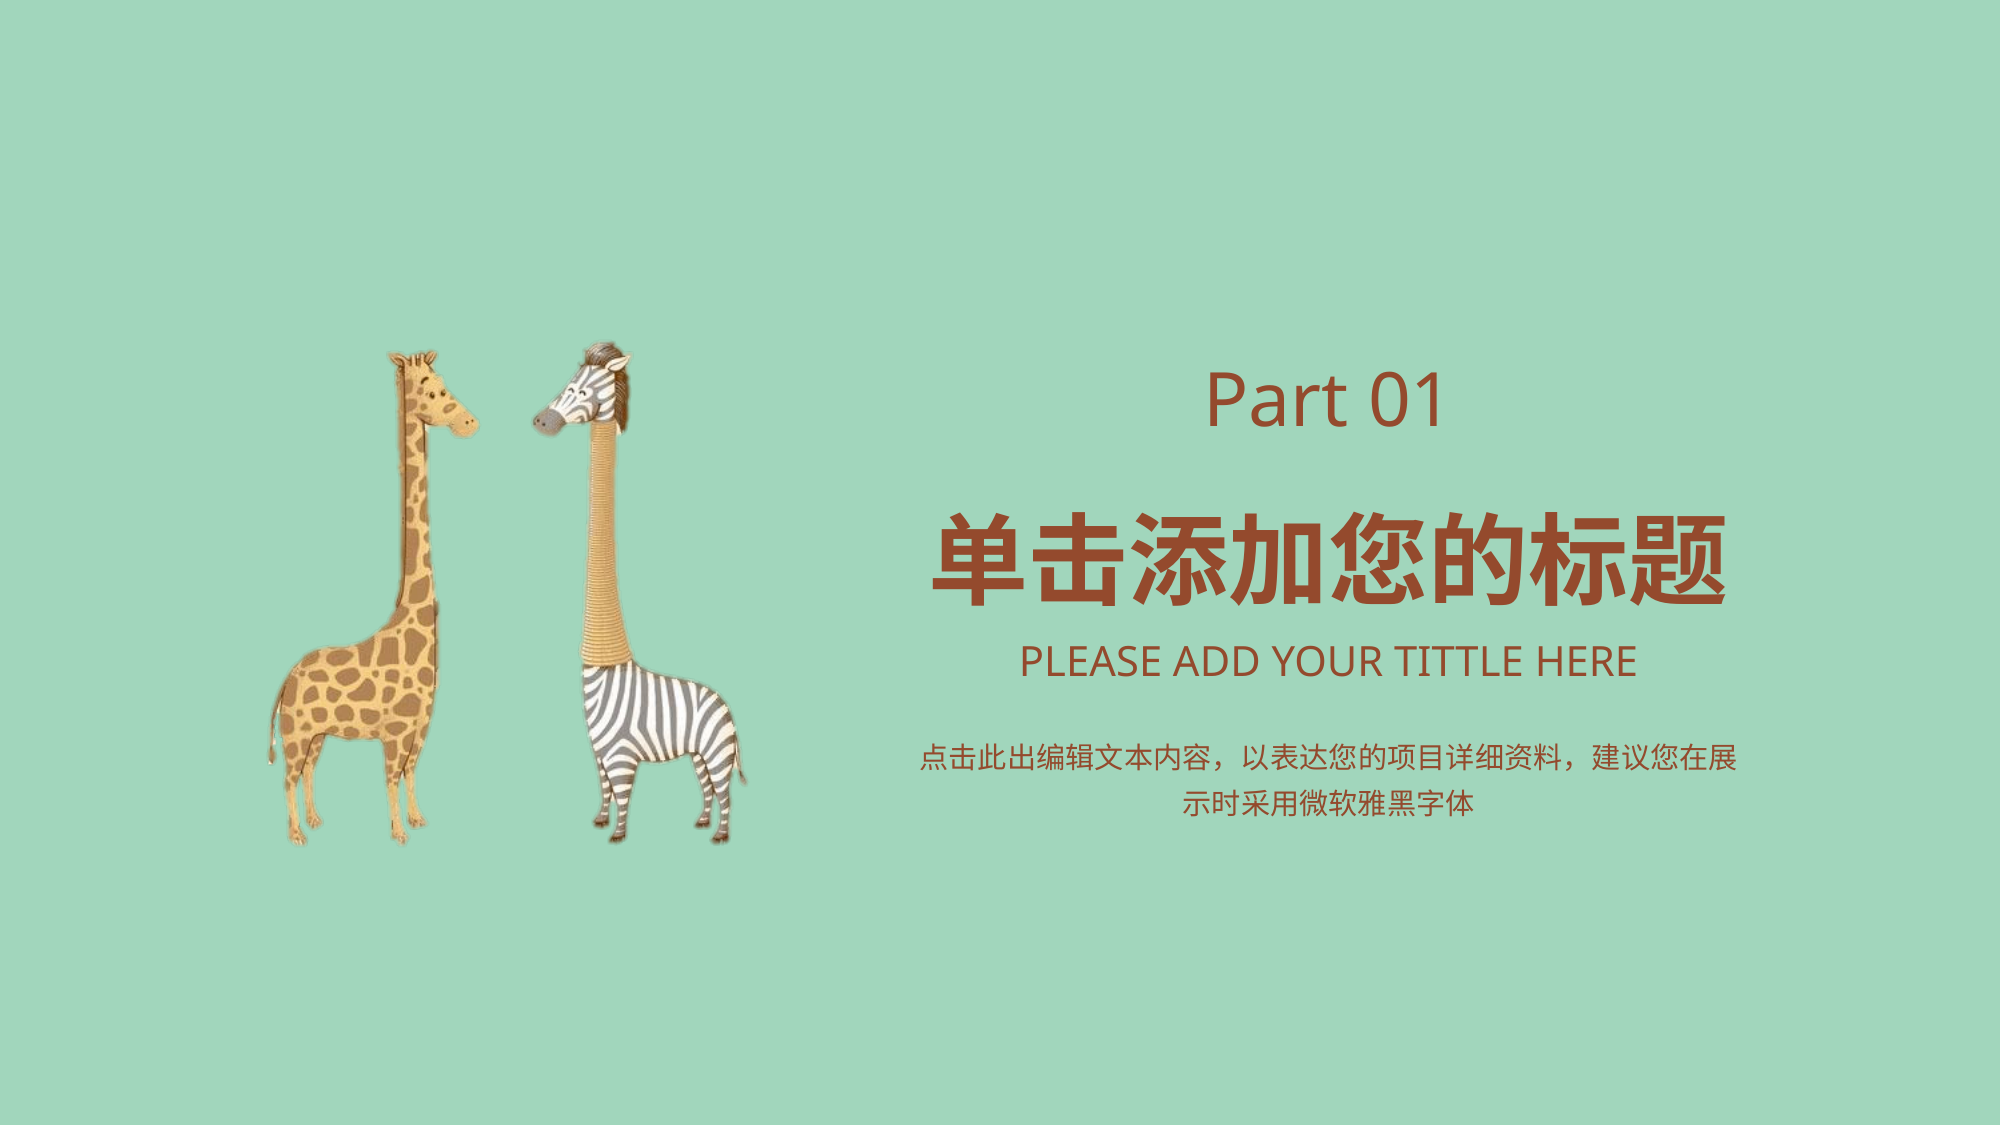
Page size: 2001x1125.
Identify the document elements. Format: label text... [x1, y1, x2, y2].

text_box PLEASE ADD YOUR TITTLE HERE [881, 626, 1777, 692]
picture [171, 309, 809, 893]
text_box 单击添加您的标题 [808, 490, 1850, 626]
text_box Part 01 [1139, 343, 1518, 449]
text_box 点击此出编辑文本内容，以表达您的项目详细资料，建议您在展示时采用微软雅黑字体 [900, 721, 1758, 828]
